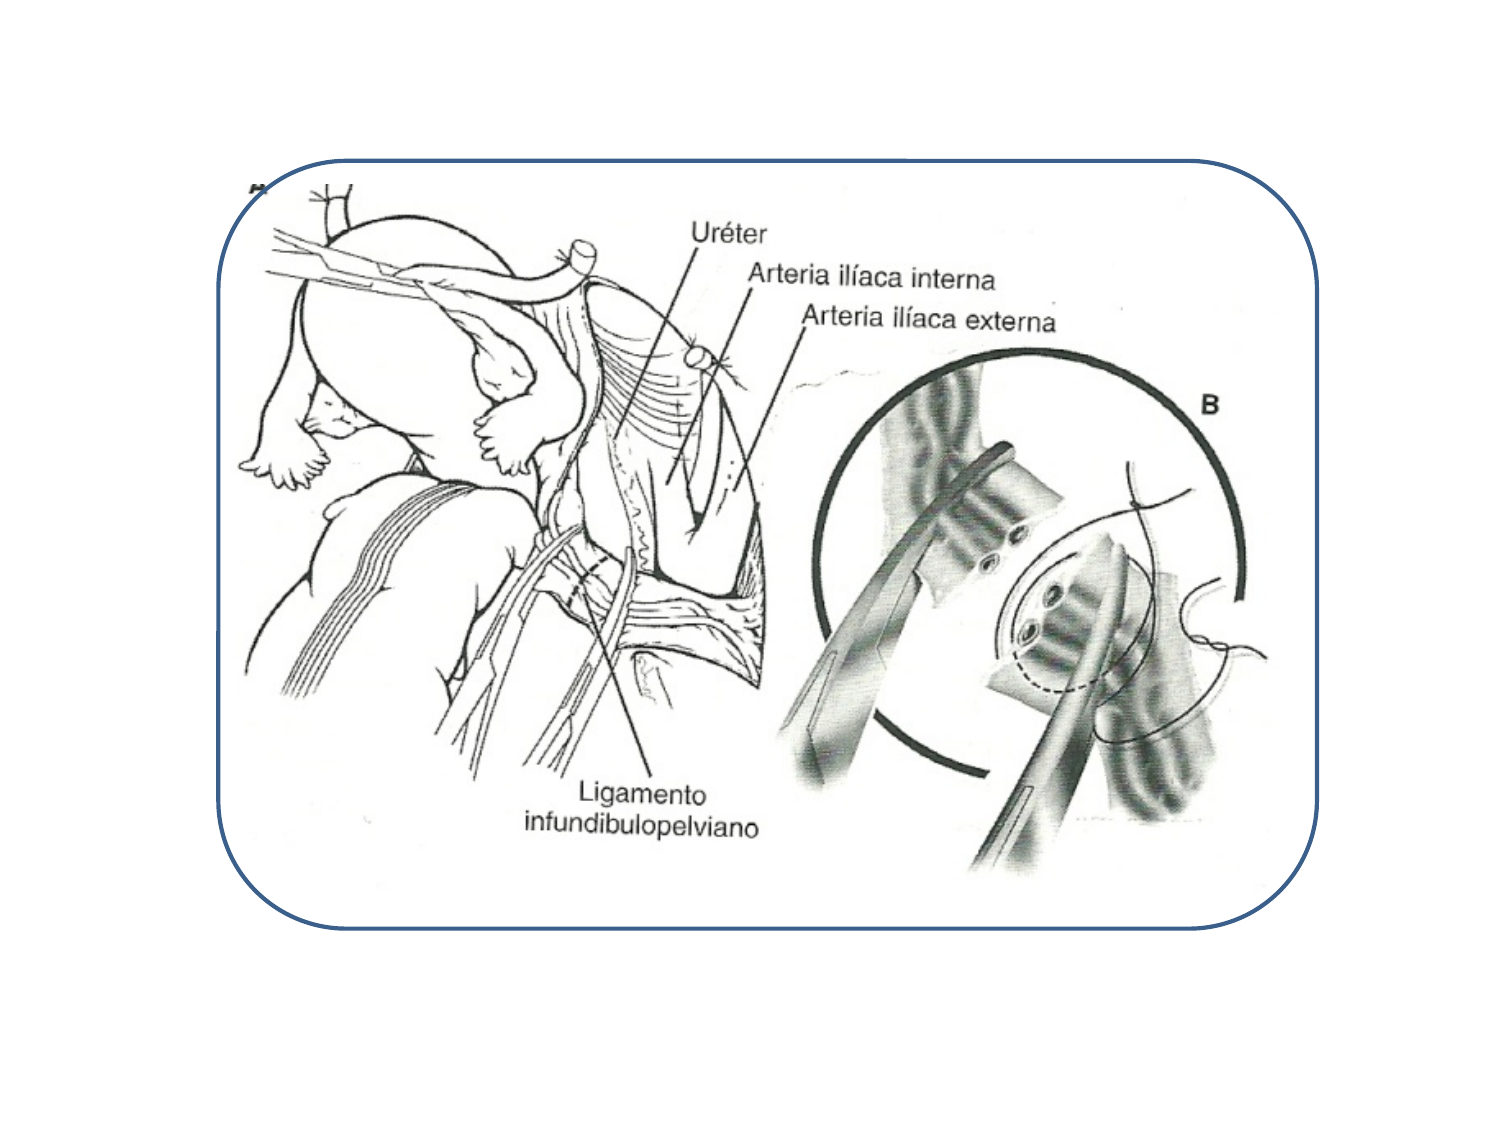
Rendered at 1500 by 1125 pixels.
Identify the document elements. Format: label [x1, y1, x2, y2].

picture [218, 184, 1282, 929]
text_box [272, 158, 1264, 182]
text_box [1285, 201, 1320, 889]
